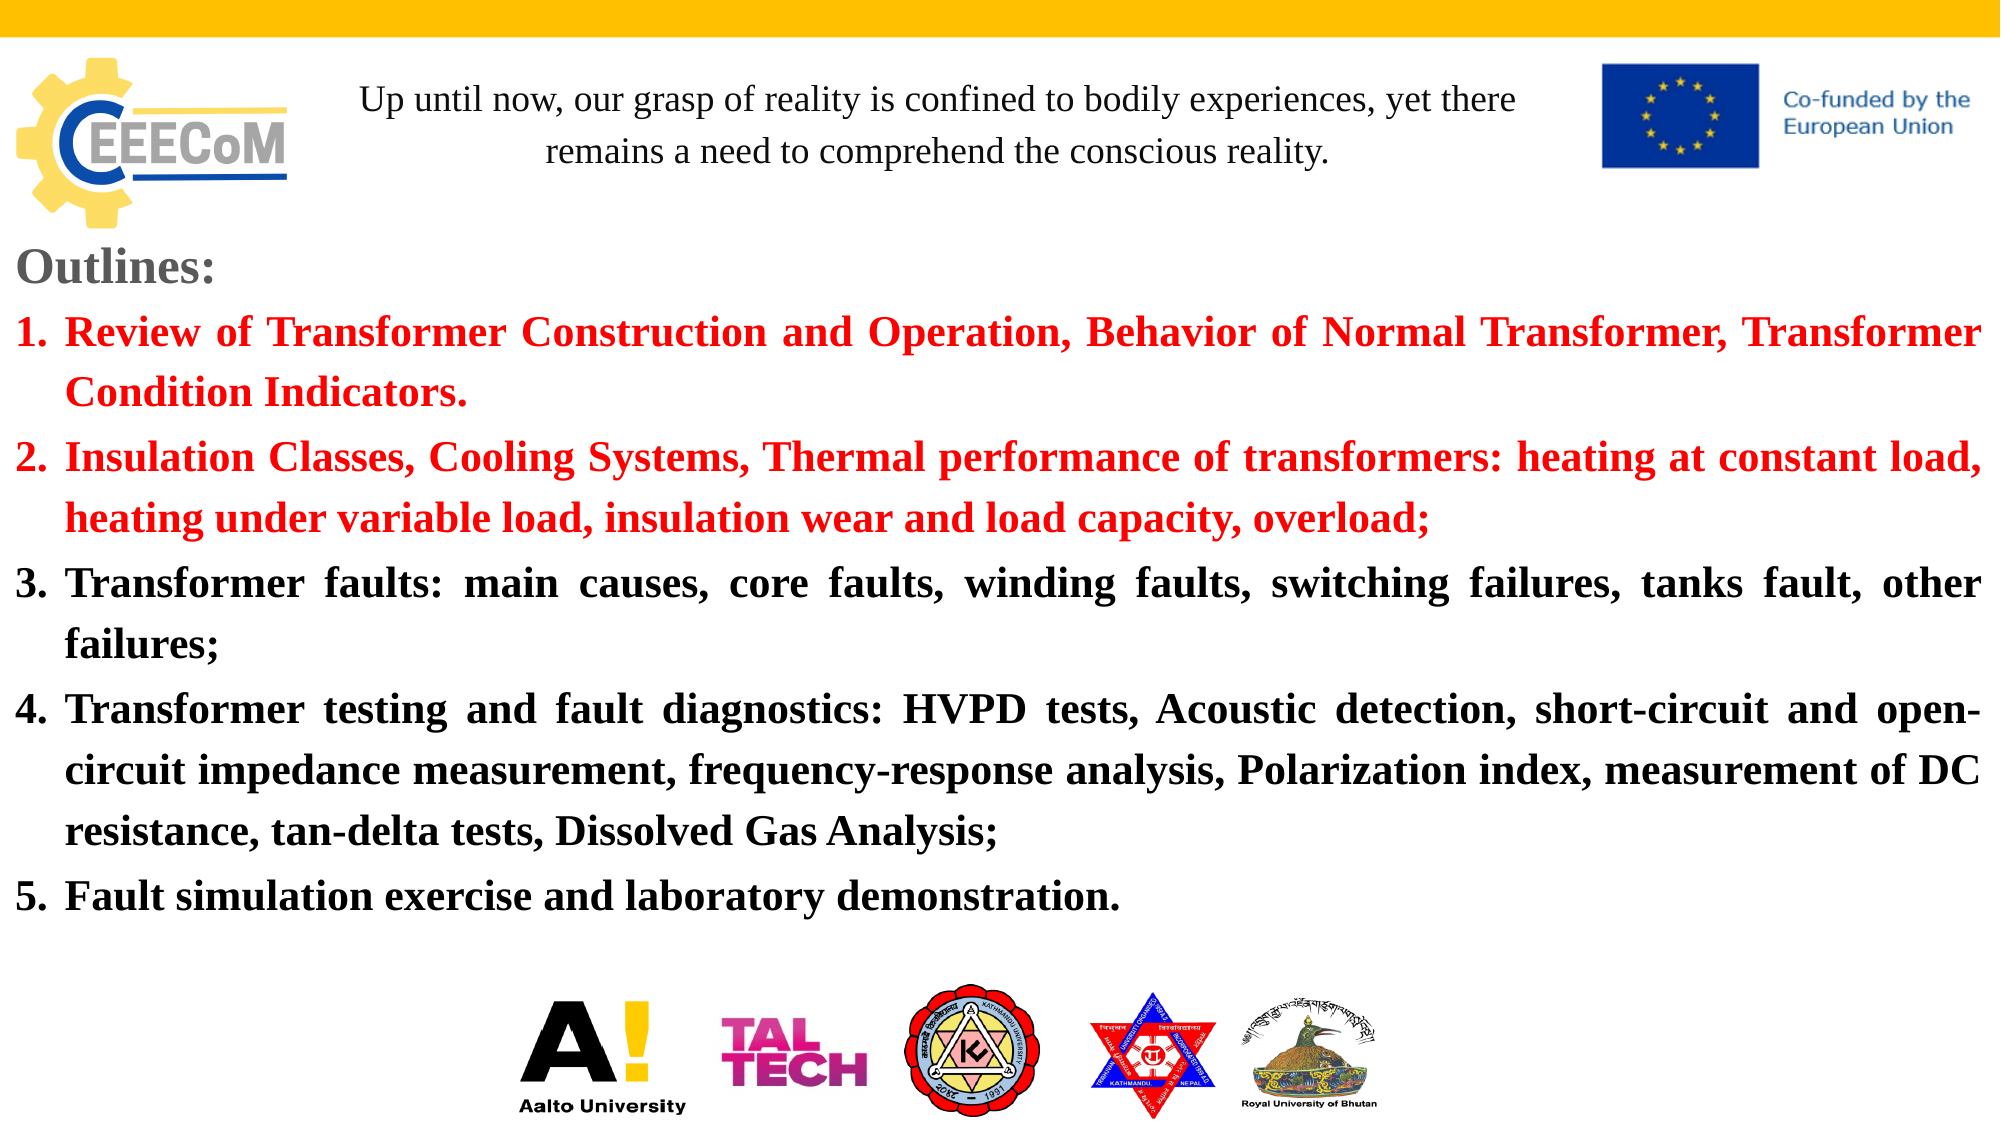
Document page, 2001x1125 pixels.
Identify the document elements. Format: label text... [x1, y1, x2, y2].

picture [512, 984, 1382, 1125]
picture [1595, 46, 2000, 181]
list Outlines: Review of Transformer Construction and Operation, Behavior of Normal Transformer, Transformer Condition Indicators. Insulation Classes, Cooling Systems, Thermal performance of transformers: heating at constant load, heating under variable load, insulation wear and load capacity, overload; Transformer faults: main causes, core faults, winding faults, switching failures, tanks fault, other failures; Transformer testing and fault diagnostics: HVPD tests, Acoustic detection, short-circuit and open-circuit impedance measurement, frequency-response analysis, Polarization index, measurement of DC resistance, tan-delta tests, Dissolved Gas Analysis; Fault simulation exercise and laboratory demonstration. [0, 224, 2000, 975]
picture [11, 50, 299, 224]
title Up until now, our grasp of reality is confined to bodily experiences, yet there remains a need to comprehend the conscious reality. [312, 37, 1565, 201]
